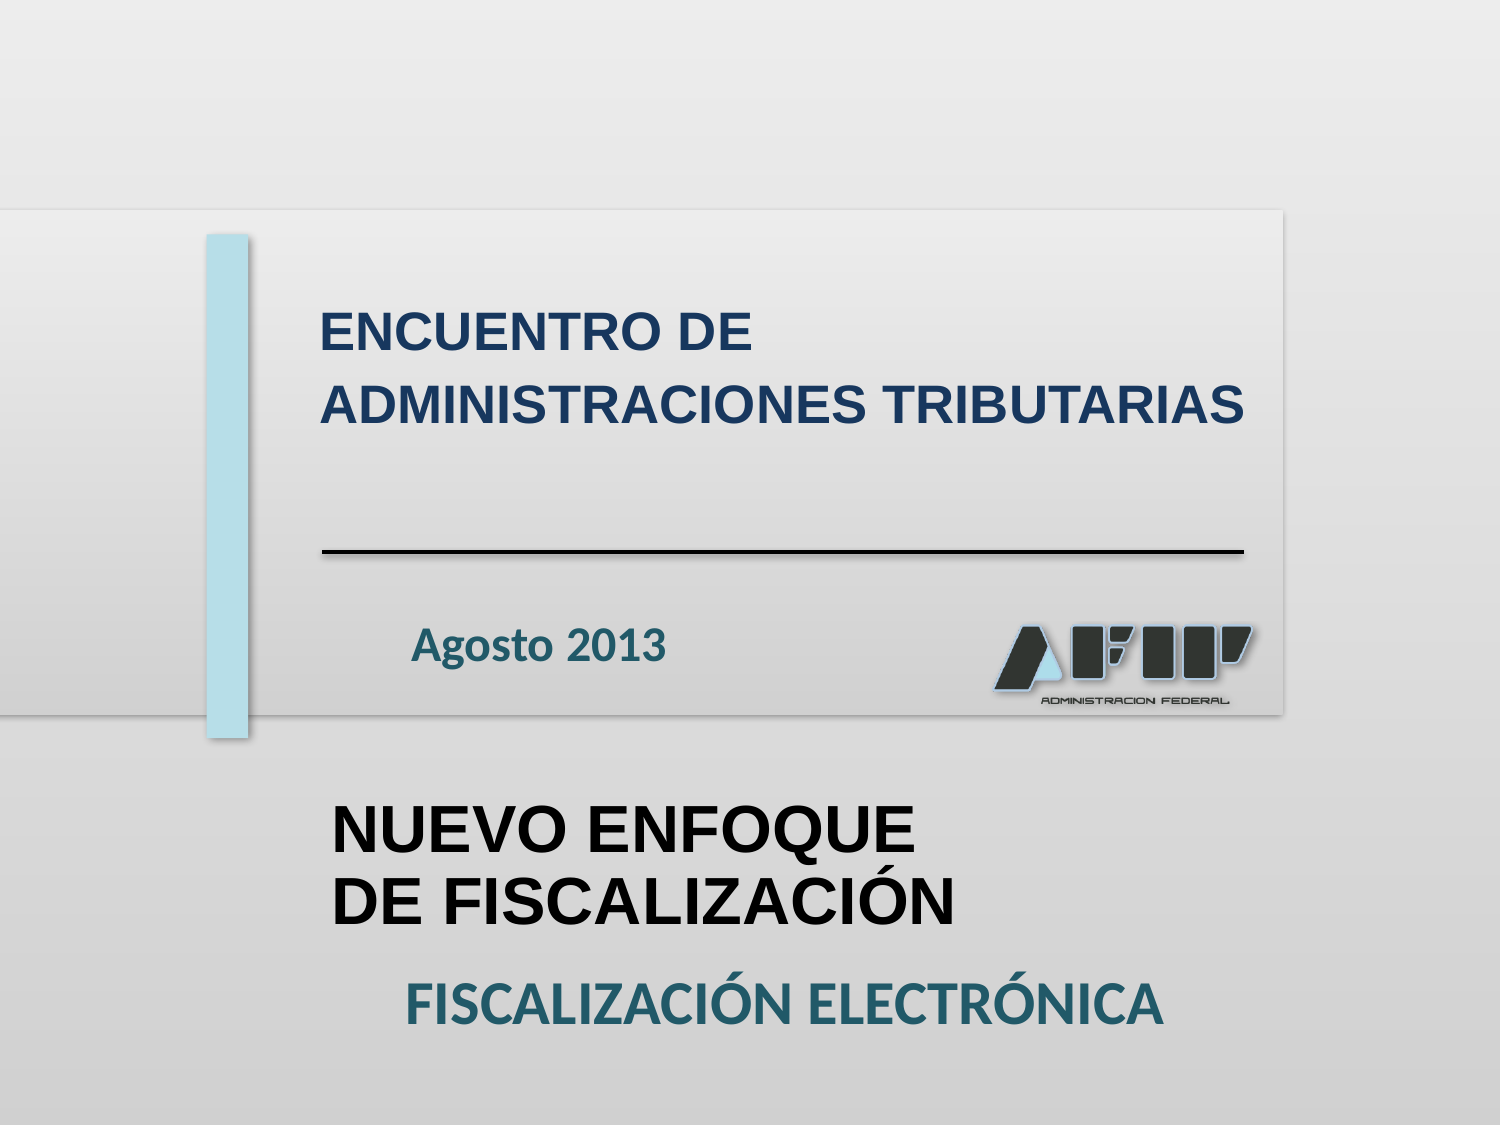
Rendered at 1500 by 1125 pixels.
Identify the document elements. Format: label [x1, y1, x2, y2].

text_box [0, 210, 1283, 1047]
text_box [0, 0, 1500, 1125]
text_box [76, 207, 1451, 883]
